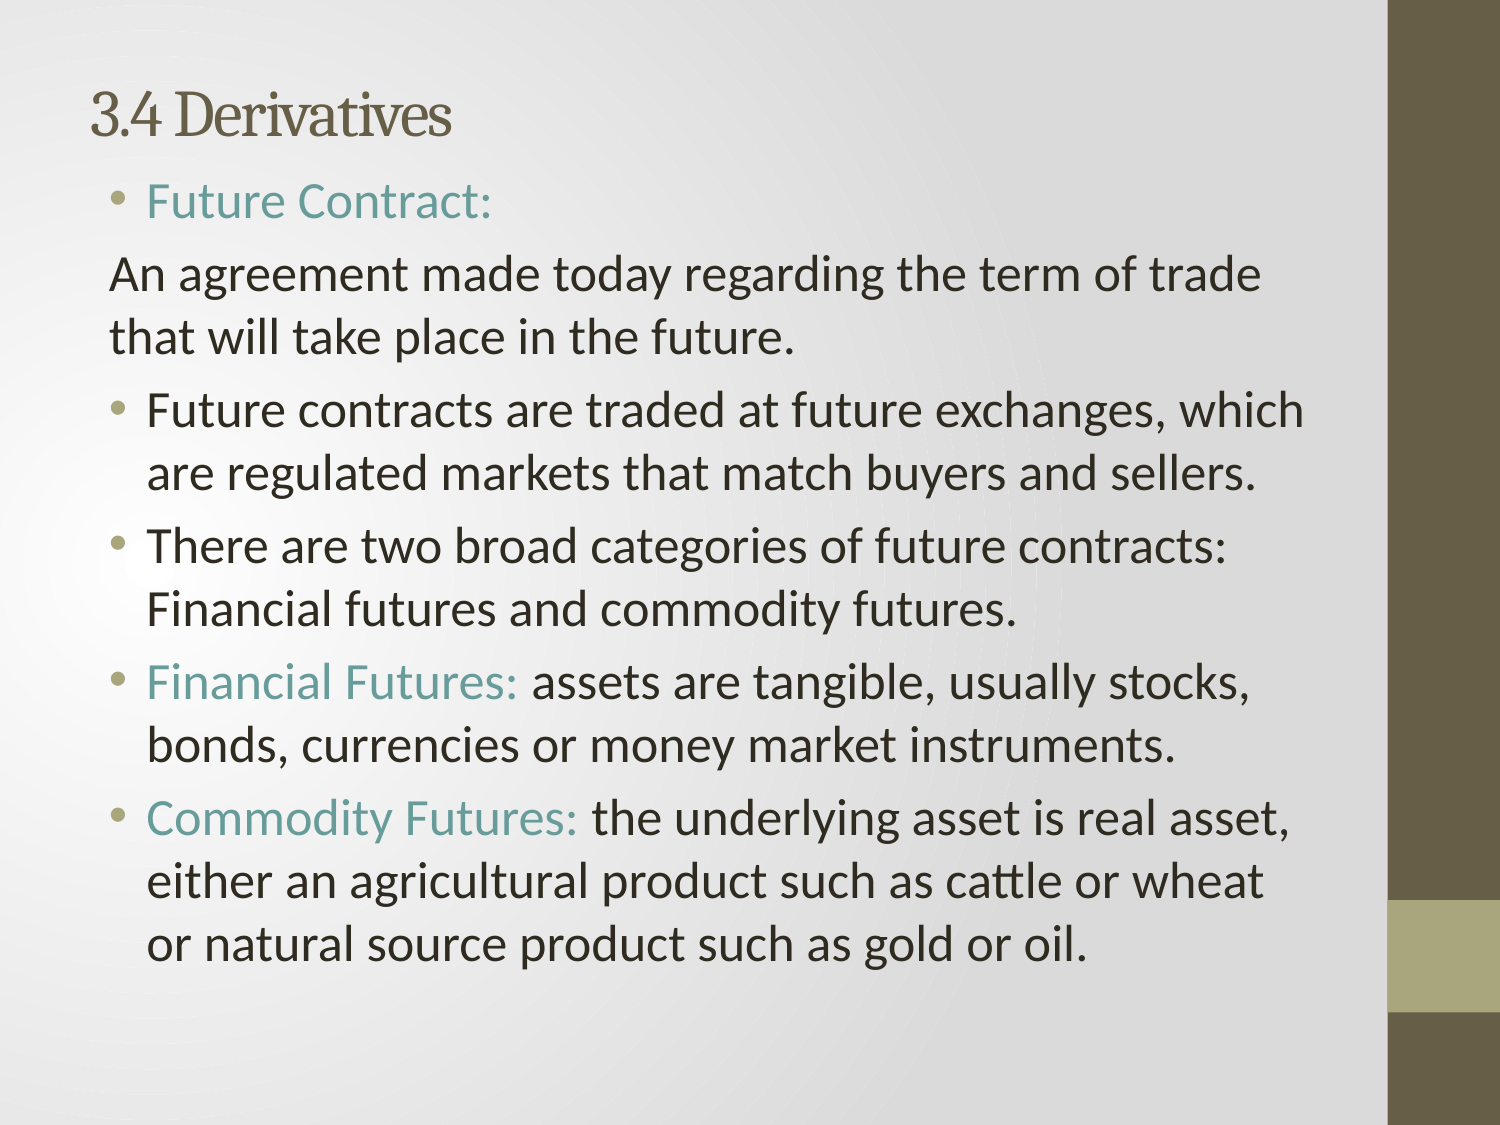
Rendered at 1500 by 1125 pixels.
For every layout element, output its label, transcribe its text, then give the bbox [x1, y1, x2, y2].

title 3.4 Derivatives [75, 45, 1325, 158]
list Future Contract: An agreement made today regarding the term of trade that will take place in the future. Future contracts are traded at future exchanges, which are regulated markets that match buyers and sellers. There are two broad categories of future contracts: Financial futures and commodity futures. Financial Futures: assets are tangible, usually stocks, bonds, currencies or money market instruments. Commodity Futures: the underlying asset is real asset, either an agricultural product such as cattle or wheat or natural source product such as gold or oil. [75, 158, 1325, 1050]
